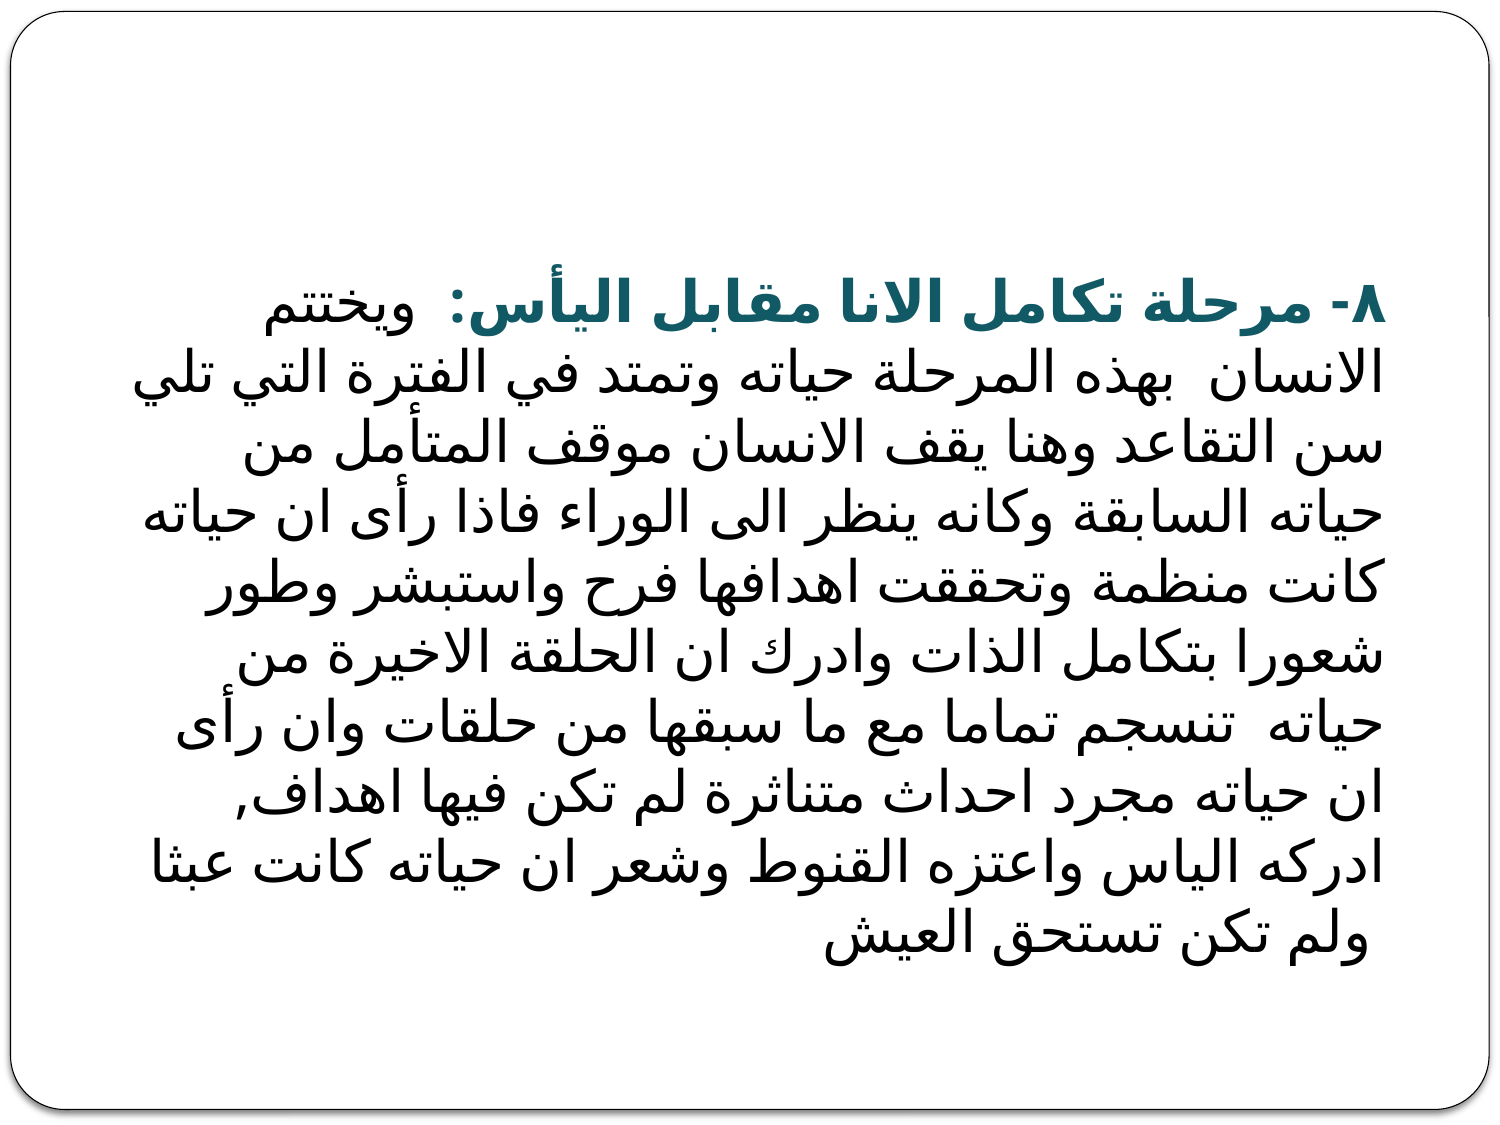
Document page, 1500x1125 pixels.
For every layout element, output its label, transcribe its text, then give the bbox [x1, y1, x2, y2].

text_box ٨- مرحلة تكامل الانا مقابل اليأس: ويختتم الانسان بهذه المرحلة حياته وتمتد في الفترة التي تلي سن التقاعد وهنا يقف الانسان موقف المتأمل من حياته السابقة وكانه ينظر الى الوراء فاذا رأى ان حياته كانت منظمة وتحققت اهدافها فرح واستبشر وطور شعورا بتكامل الذات وادرك ان الحلقة الاخيرة من حياته تنسجم تماما مع ما سبقها من حلقات وان رأى ان حياته مجرد احداث متناثرة لم تكن فيها اهداف, ادركه الياس واعتزه القنوط وشعر ان حياته كانت عبثا ولم تكن تستحق العيش [102, 257, 1402, 972]
